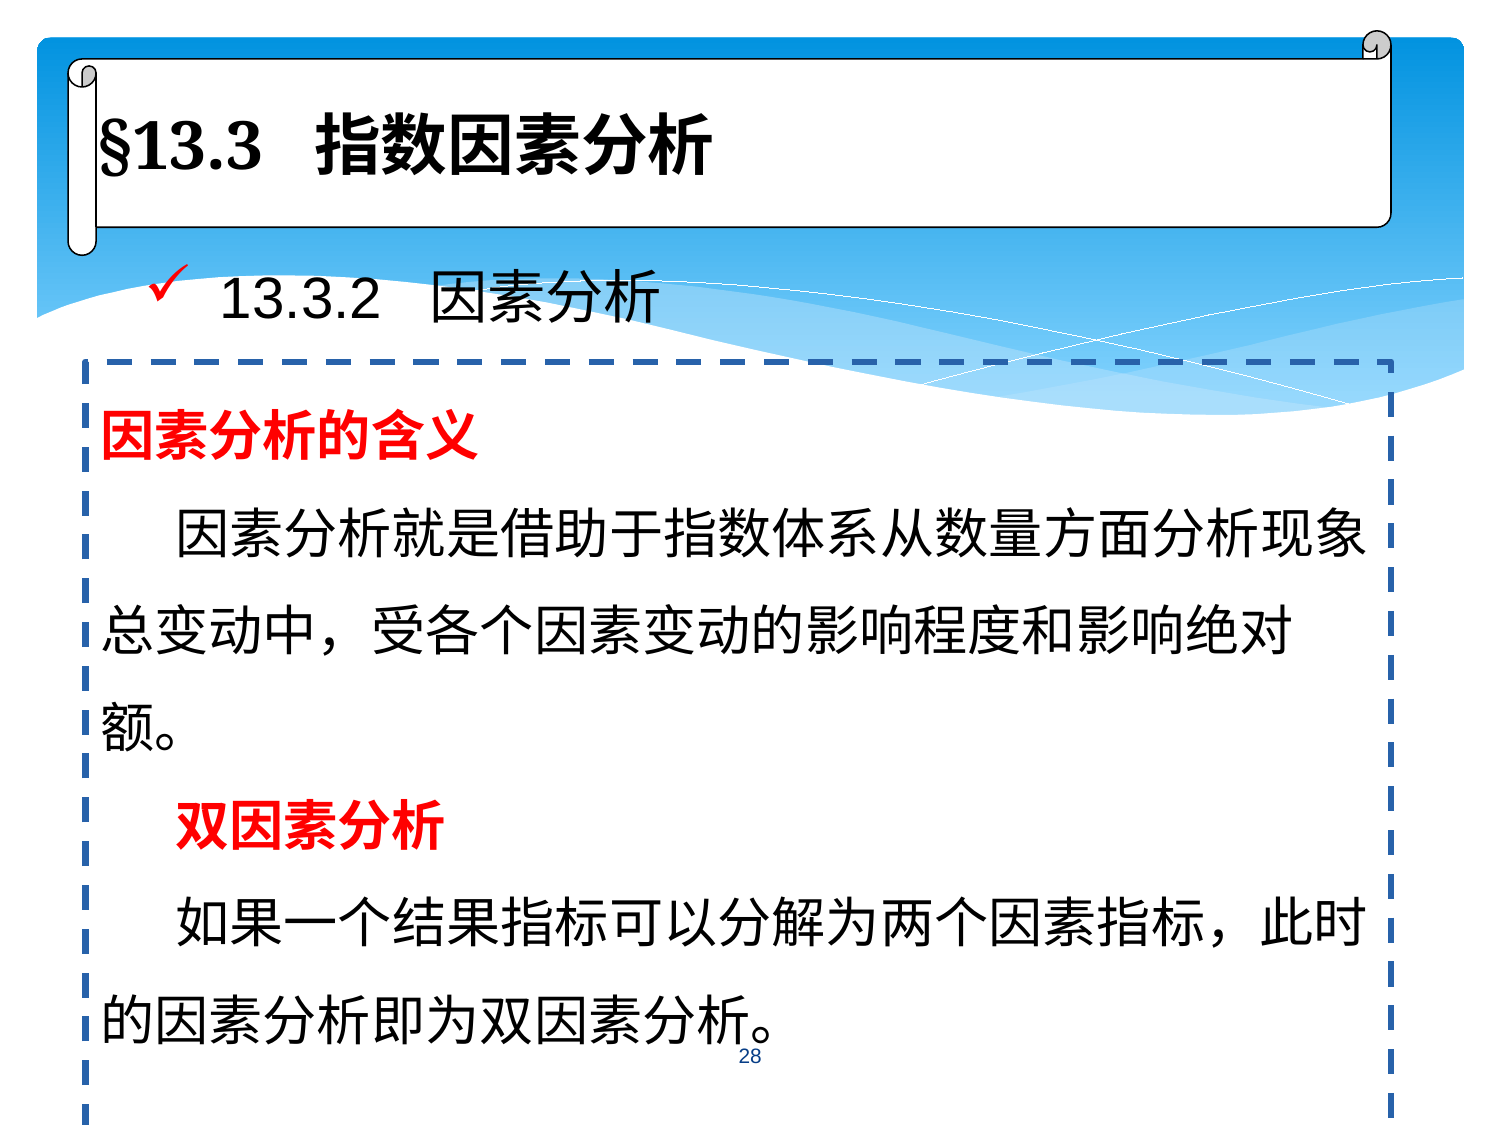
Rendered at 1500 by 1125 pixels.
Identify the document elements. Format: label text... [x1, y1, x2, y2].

text_box §13.3 指数因素分析 [67, 30, 1391, 252]
text_box 13.3.2 因素分析 [55, 252, 1457, 347]
text_box 因素分析的含义 因素分析就是借助于指数体系从数量方面分析现象总变动中，受各个因素变动的影响程度和影响绝对额。 双因素分析 如果一个结果指标可以分解为两个因素指标，此时的因素分析即为双因素分析。 [85, 361, 1392, 1125]
